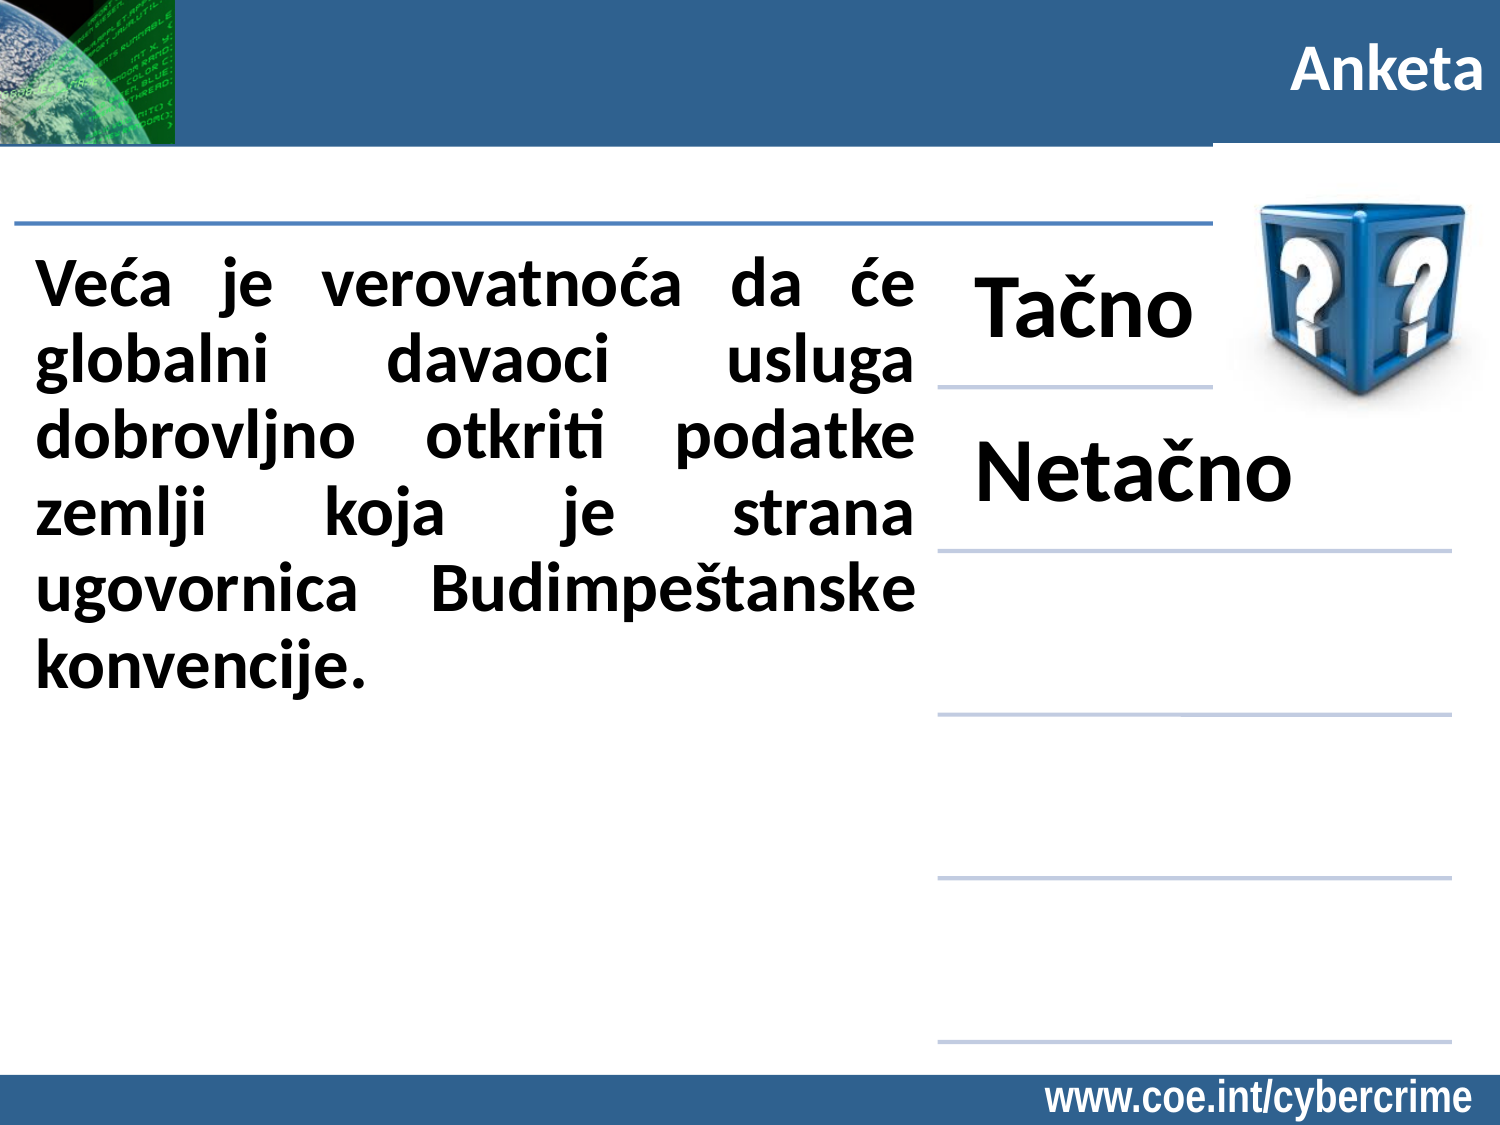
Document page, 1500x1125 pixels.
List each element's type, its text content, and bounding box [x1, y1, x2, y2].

text_box Anketa [177, 0, 1500, 149]
text_box [0, 1073, 1030, 1125]
picture [0, 0, 175, 144]
text_box www.coe.int/cybercrime [1030, 1059, 1500, 1125]
picture [1212, 142, 1500, 434]
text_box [14, 222, 1454, 1053]
